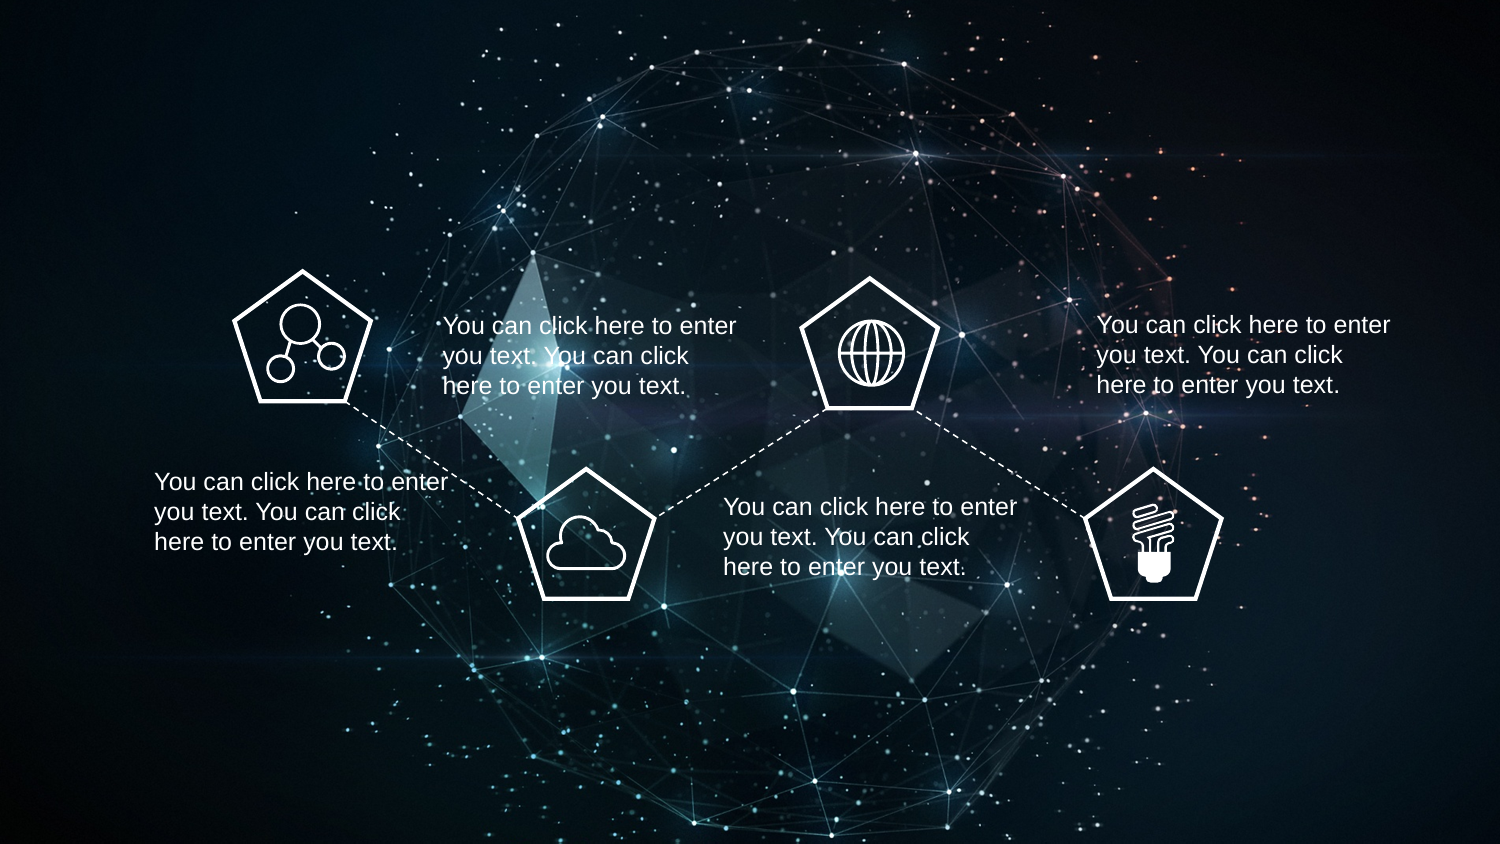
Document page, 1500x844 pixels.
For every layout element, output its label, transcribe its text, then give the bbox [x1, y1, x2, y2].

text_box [517, 468, 655, 600]
text_box You can click here to enter you text. You can click here to enter you text. [1085, 302, 1405, 404]
text_box You can click here to enter you text. You can click here to enter you text. [142, 459, 463, 561]
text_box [801, 278, 939, 409]
text_box You can click here to enter you text. You can click here to enter you text. [711, 484, 1031, 586]
picture [0, 0, 1500, 844]
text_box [654, 407, 828, 519]
text_box You can click here to enter you text. You can click here to enter you text. [431, 303, 751, 405]
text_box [344, 401, 519, 519]
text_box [911, 407, 1086, 519]
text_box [234, 271, 372, 402]
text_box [1084, 468, 1222, 600]
